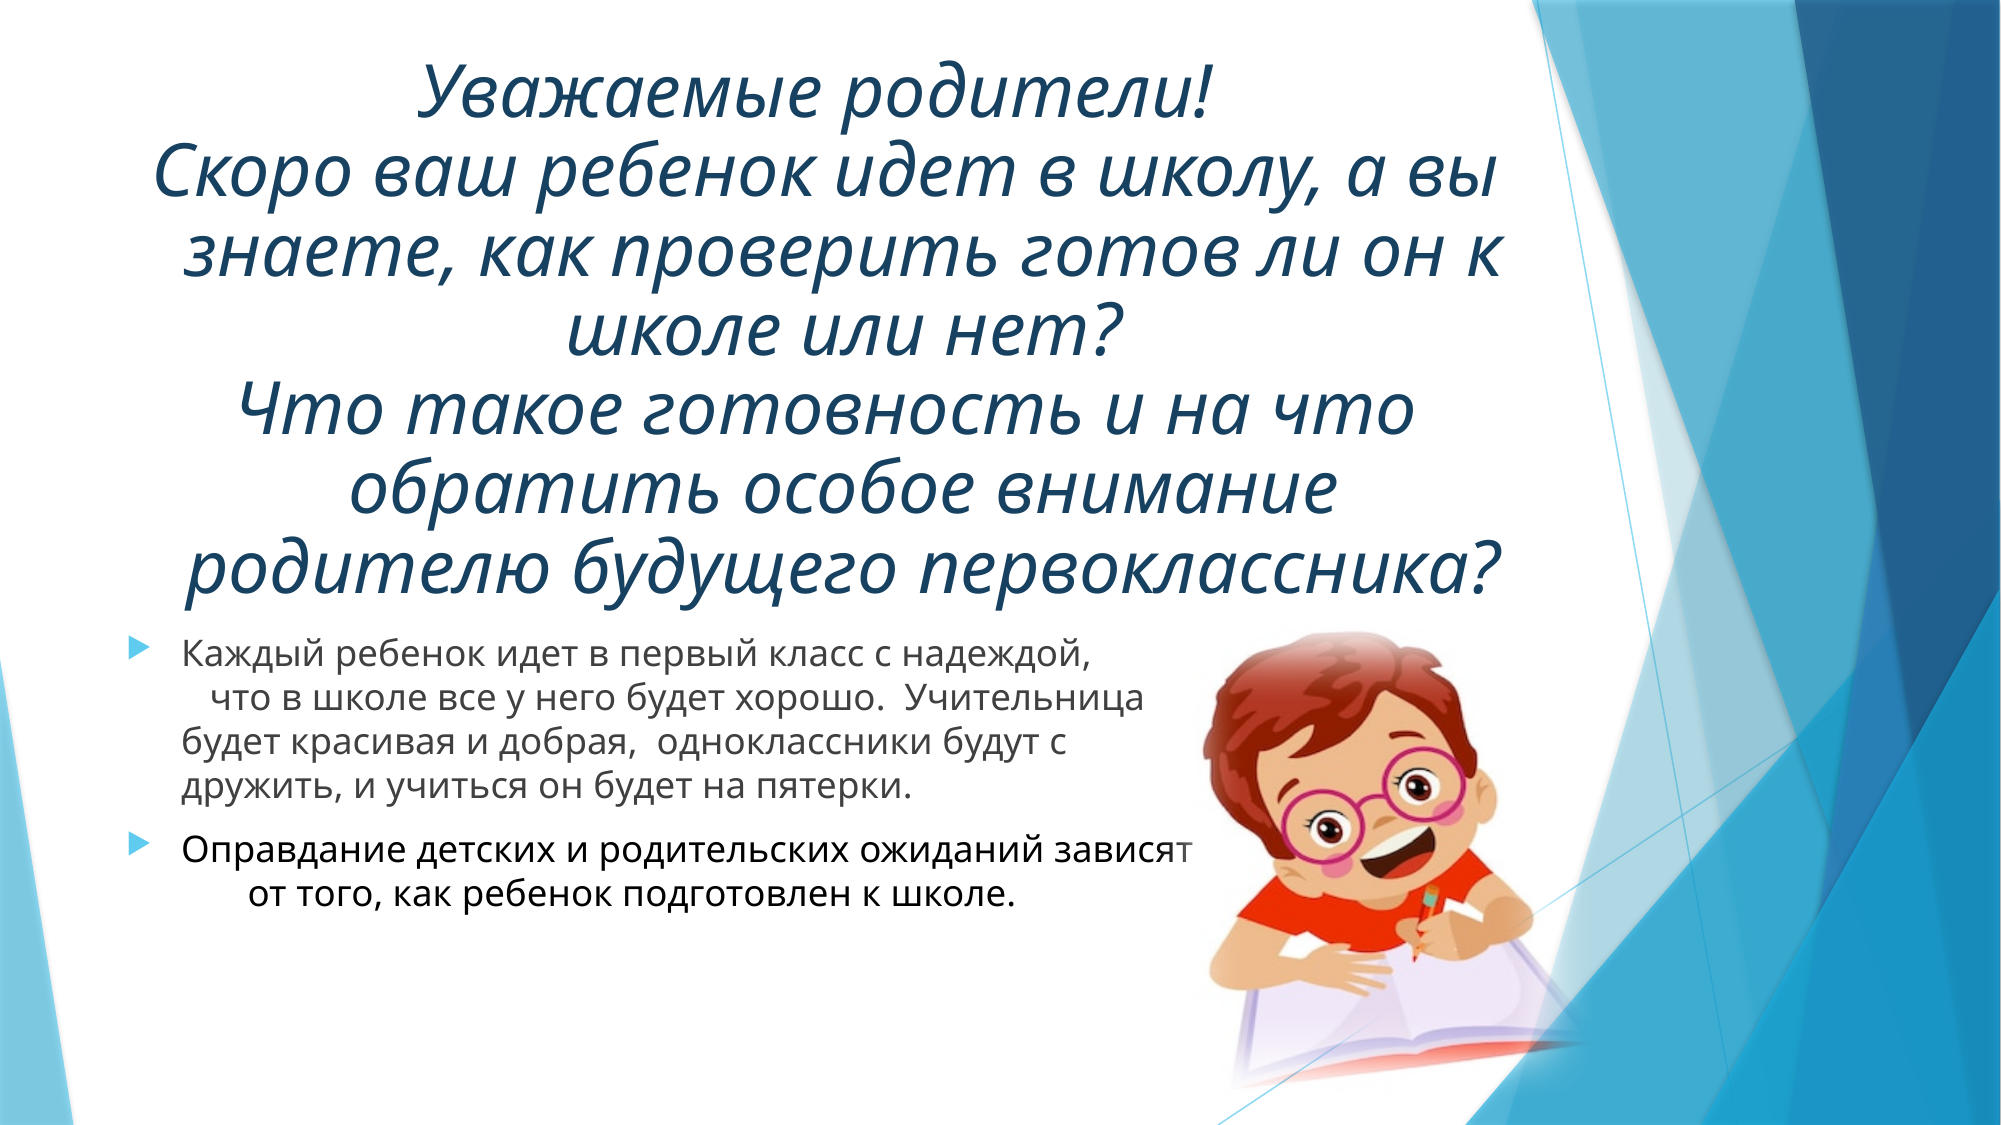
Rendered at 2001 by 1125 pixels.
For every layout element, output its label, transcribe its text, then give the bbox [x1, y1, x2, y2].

list Уважаемые родители! Скоро ваш ребенок идет в школу, а вы знаете, как проверить готов ли он к школе или нет? Что такое готовность и на что обратить особое внимание родителю будущего первоклассника? Каждый ребенок идет в первый класс с надеждой, что в школе все у него будет хорошо. Учительница будет красивая и добрая, одноклассники будут с ним дружить, и учиться он будет на пятерки. Оправдание детских и родительских ожиданий зависят от того, как ребенок подготовлен к школе. [111, 46, 1522, 991]
picture [1142, 602, 1599, 1104]
